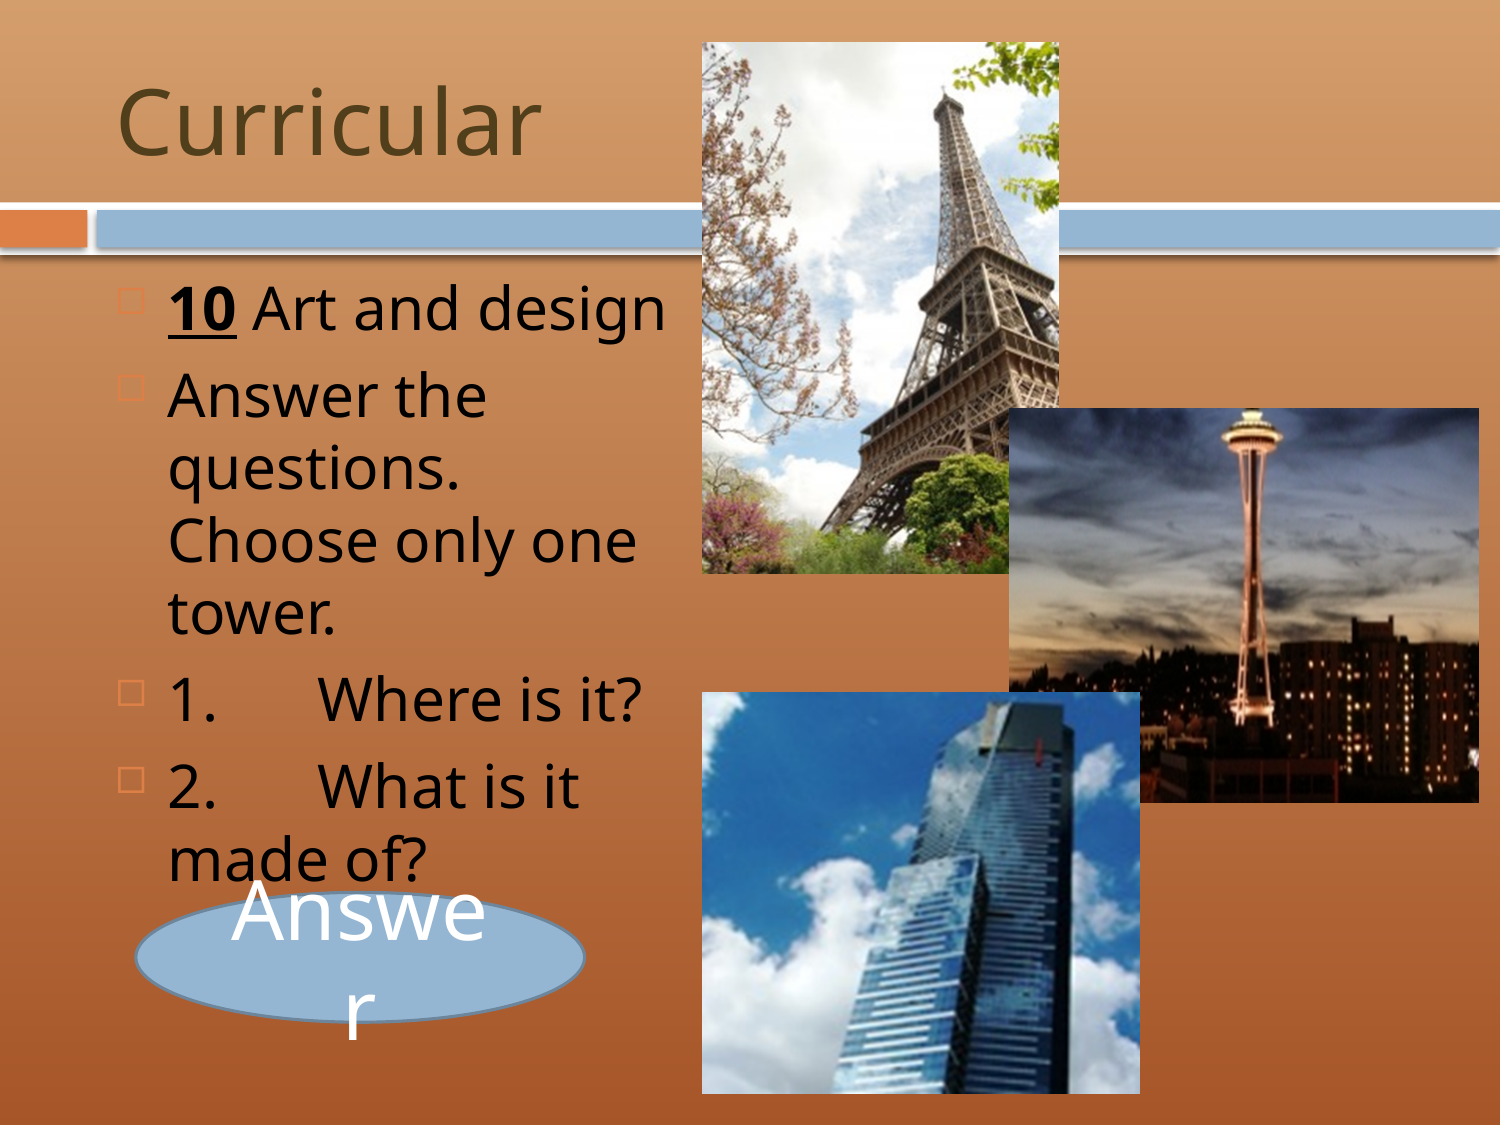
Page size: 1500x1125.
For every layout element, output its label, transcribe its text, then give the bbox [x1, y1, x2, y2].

list 10 Art and design Answer the questions. Choose only one tower. 1. Where is it? 2. What is it made of? [100, 262, 703, 1000]
title Curricular [100, 37, 1438, 200]
picture [702, 42, 1480, 1095]
text_box Answer [134, 890, 587, 1024]
